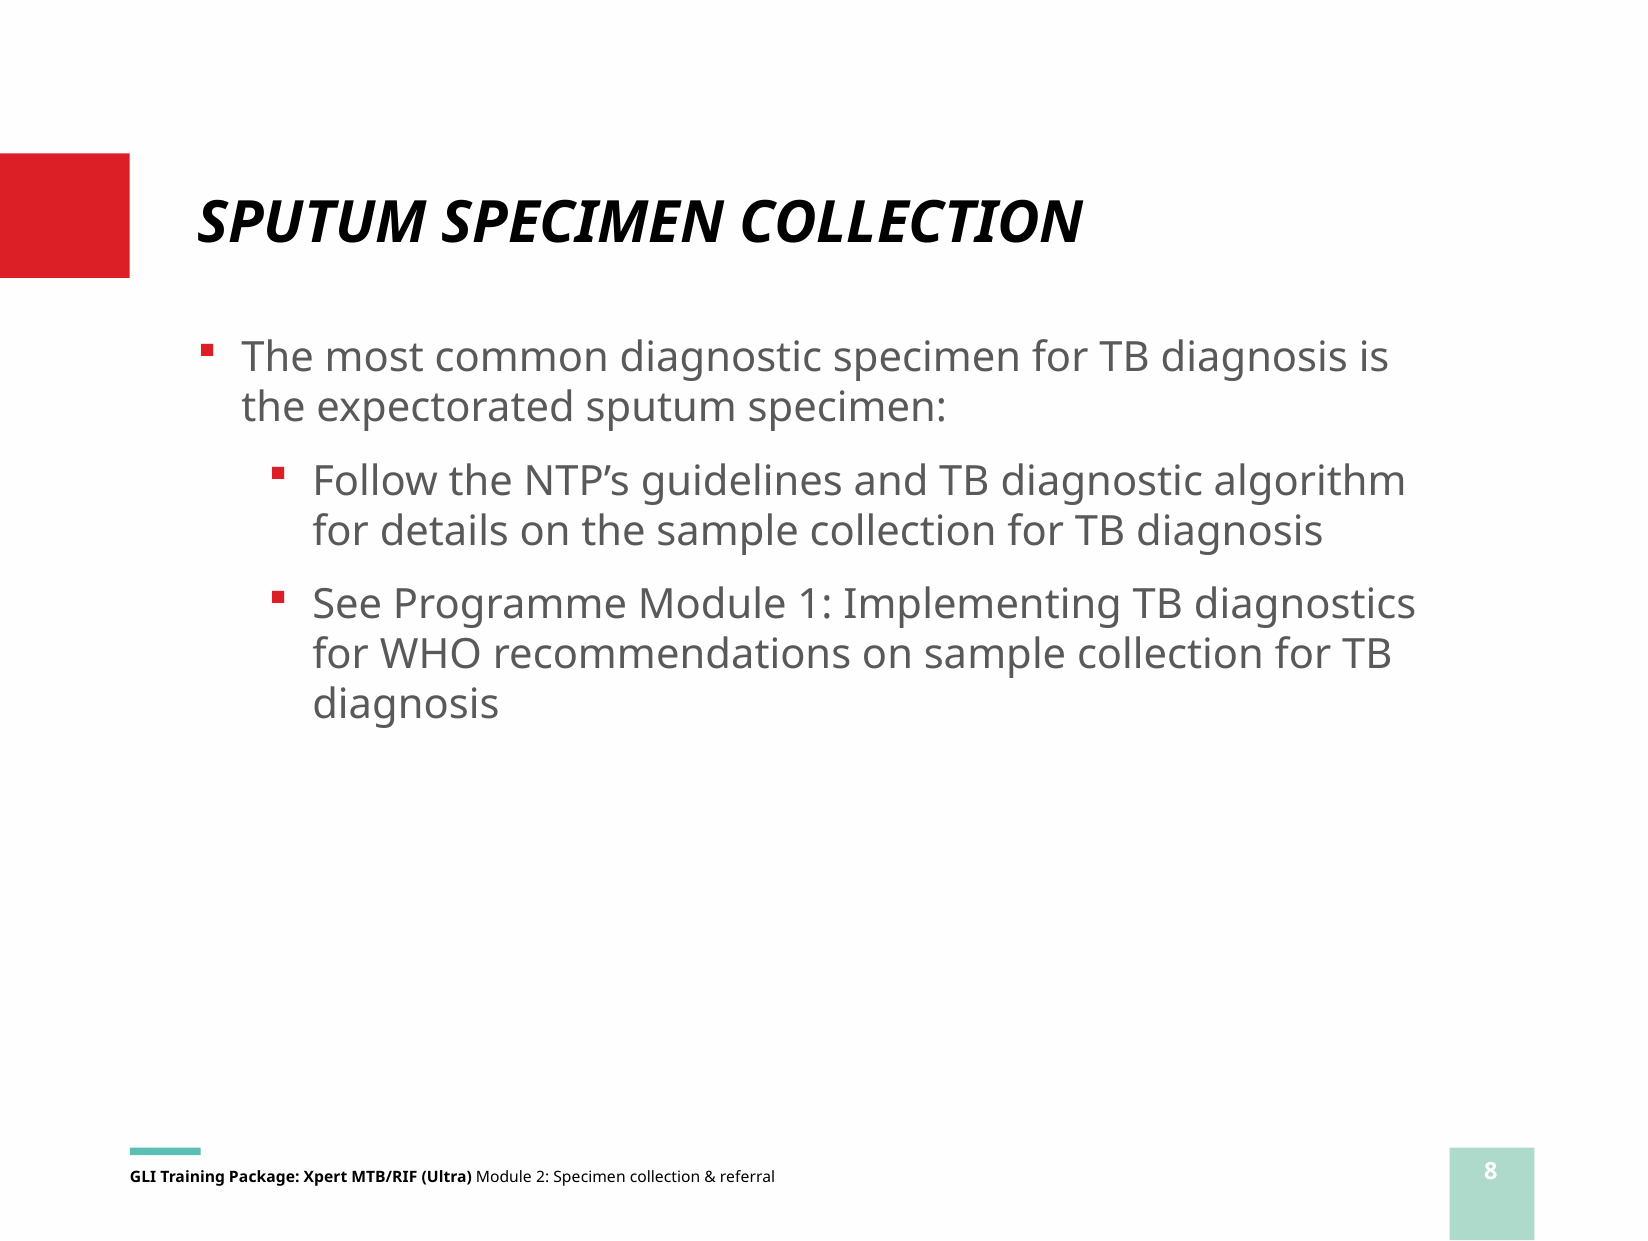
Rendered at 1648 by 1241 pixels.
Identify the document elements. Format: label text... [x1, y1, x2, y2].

list The most common diagnostic specimen for TB diagnosis is the expectorated sputum specimen: Follow the NTP’s guidelines and TB diagnostic algorithm for details on the sample collection for TB diagnosis See Programme Module 1: Implementing TB diagnostics for WHO recommendations on sample collection for TB diagnosis [197, 330, 1450, 1087]
title SPUTUM SPECIMEN COLLECTION [197, 145, 1587, 302]
